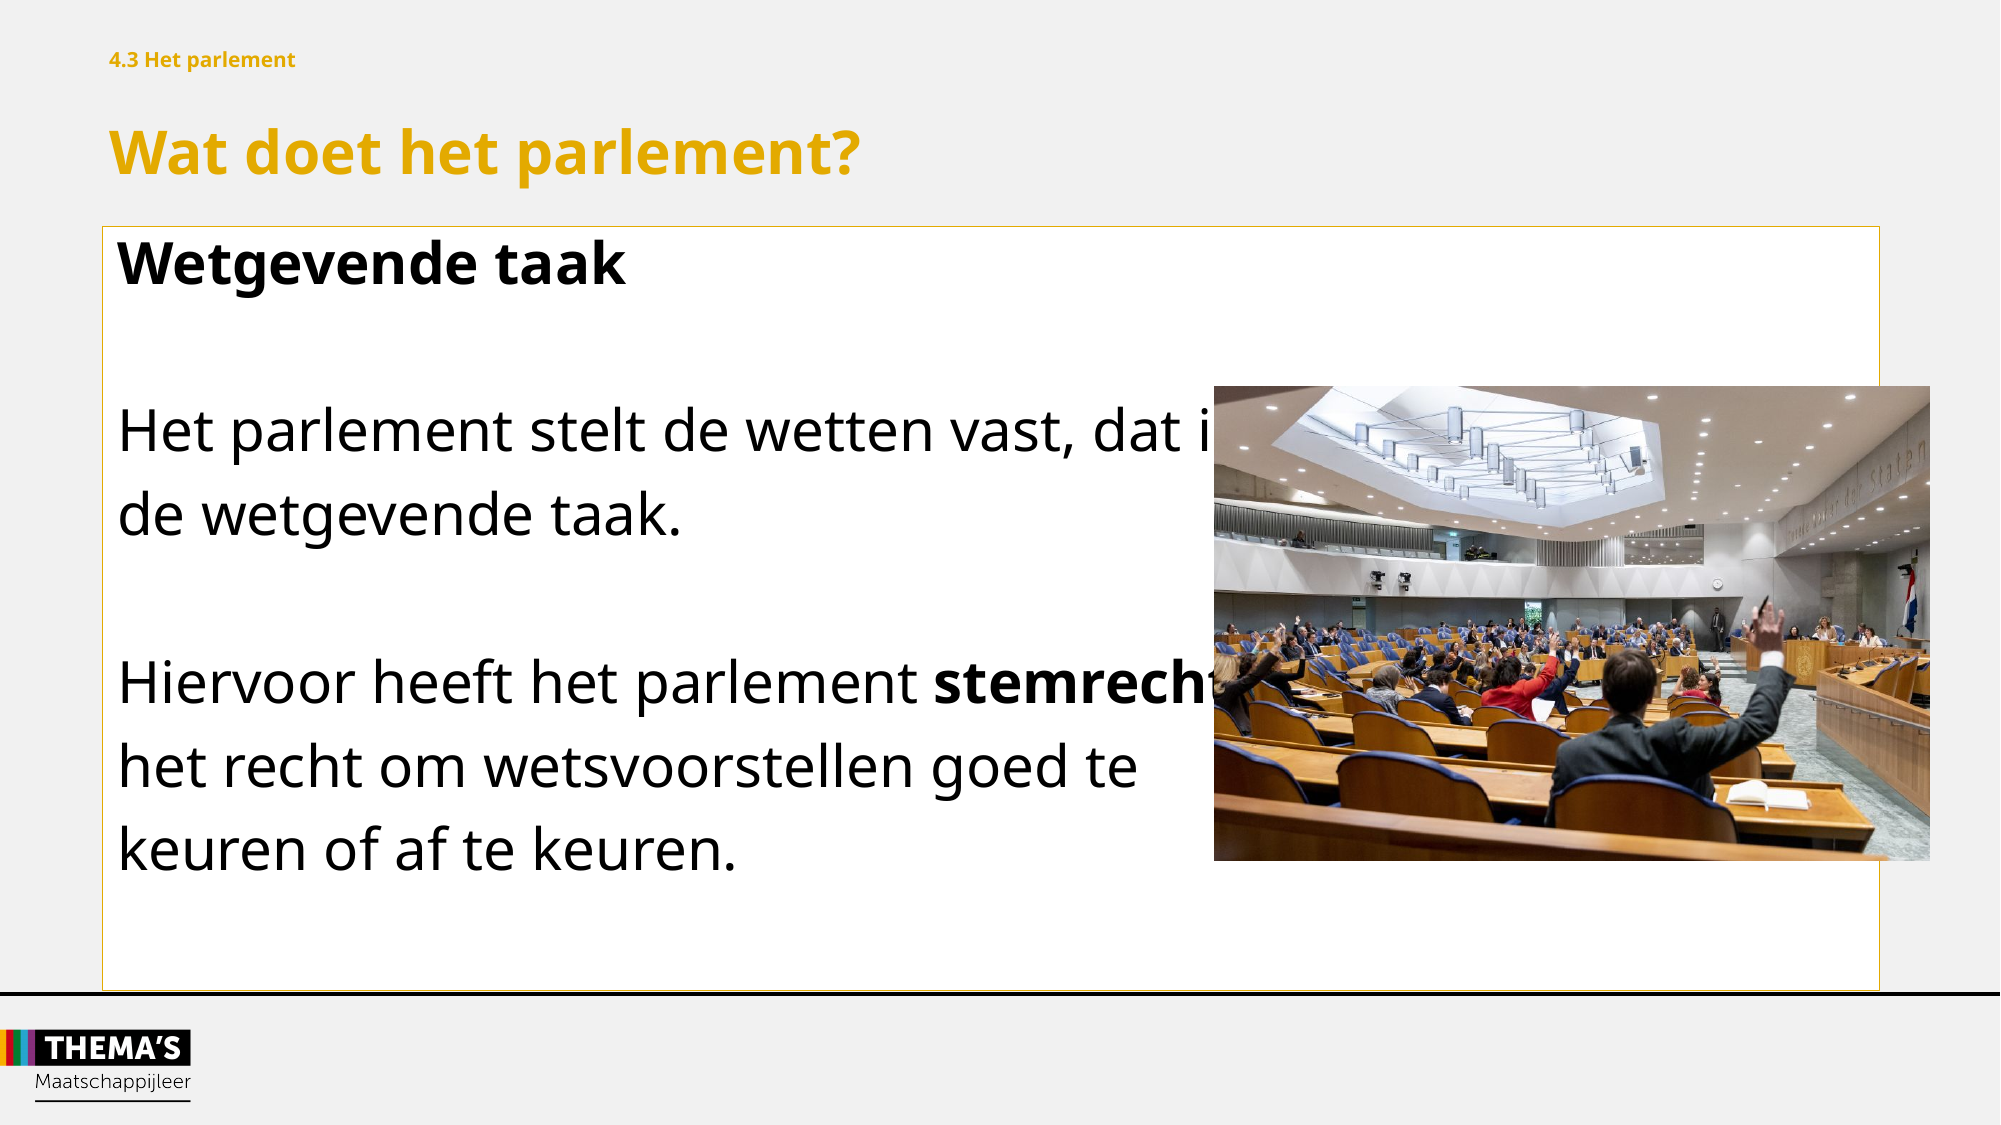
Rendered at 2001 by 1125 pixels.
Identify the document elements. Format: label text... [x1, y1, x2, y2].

list Wetgevende taak Het parlement stelt de wetten vast, dat is de wetgevende taak. Hiervoor heeft het parlement stemrecht: het recht om wetsvoorstellen goed te keuren of af te keuren. [102, 226, 1880, 991]
picture [0, 993, 203, 1125]
list 4.3 Het parlement [94, 33, 941, 88]
list Wat doet het parlement? [94, 114, 1879, 205]
picture [1214, 386, 1930, 861]
